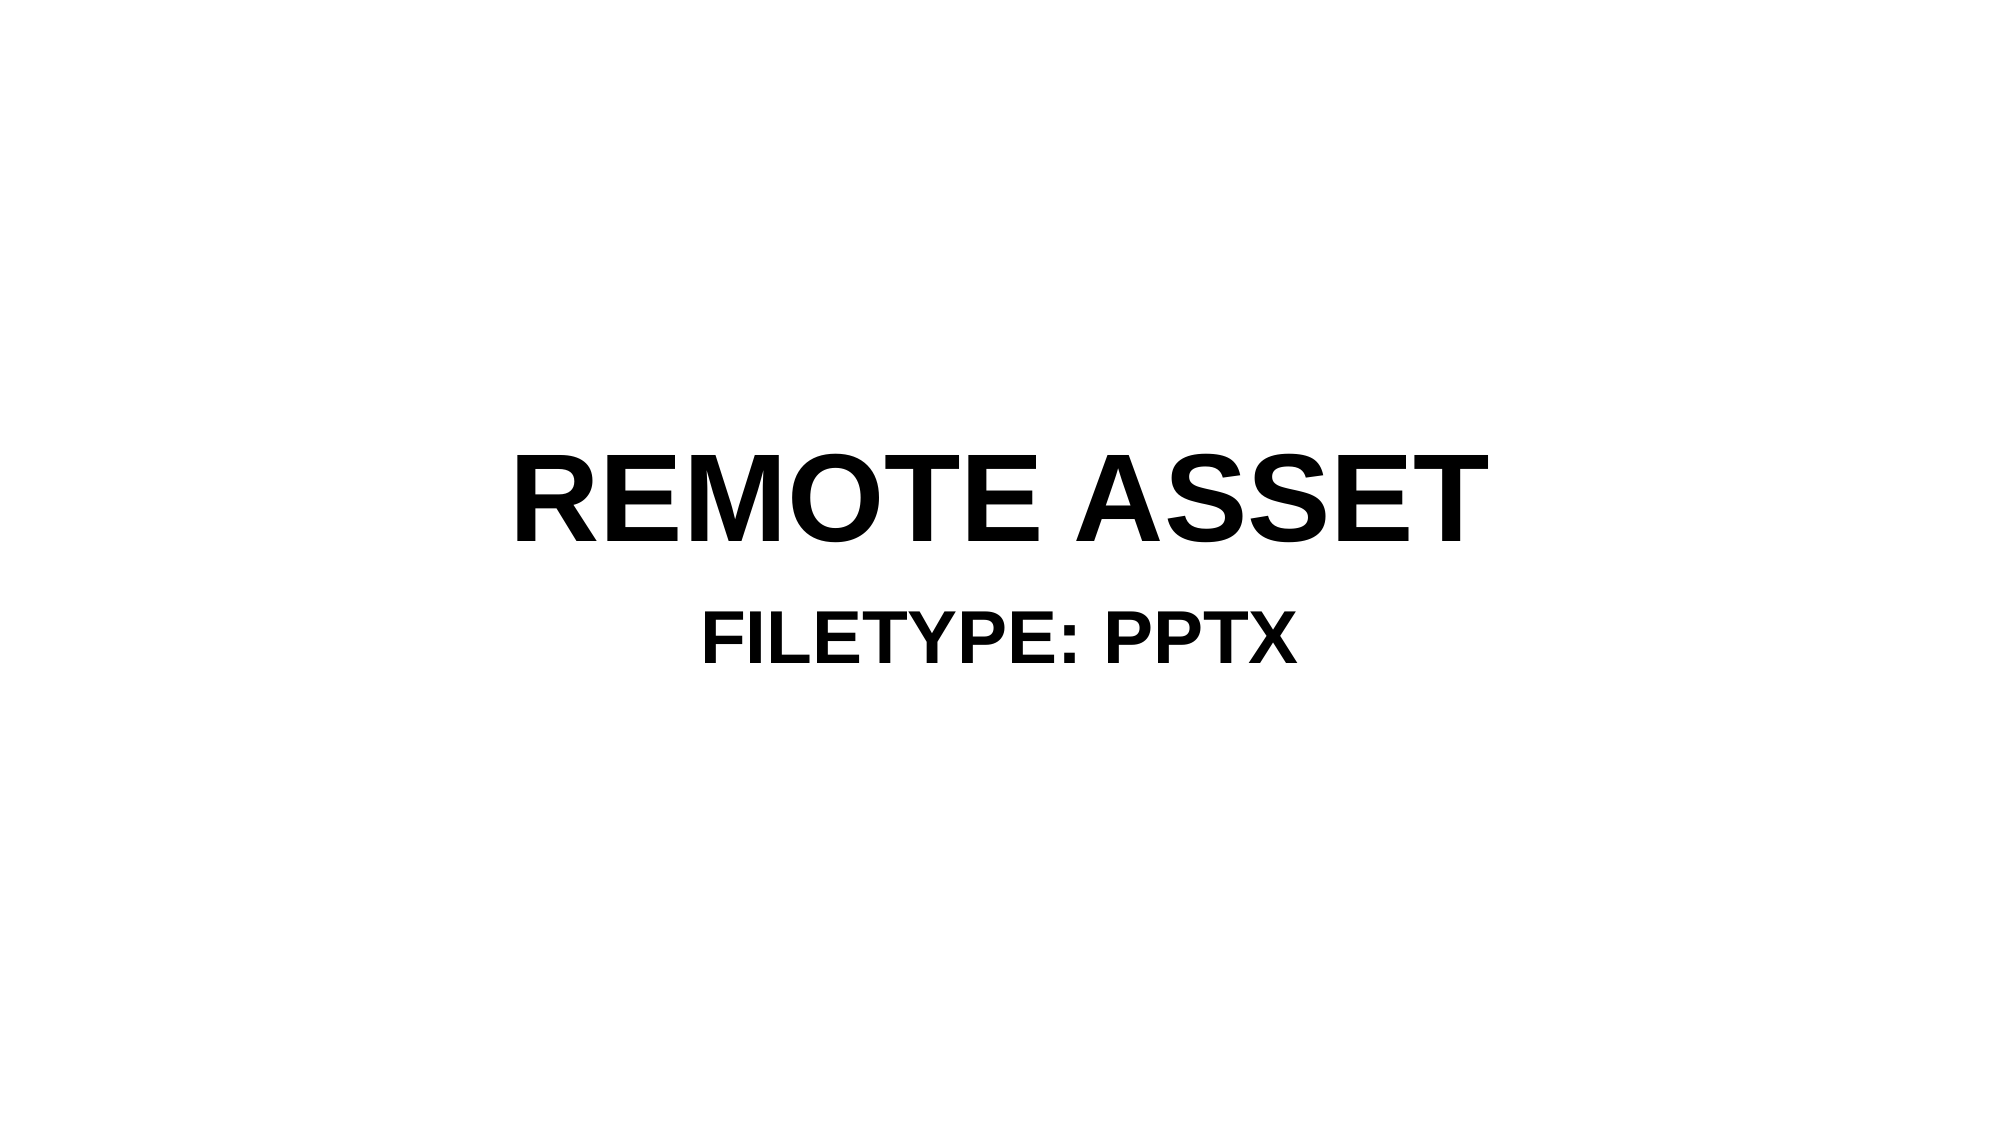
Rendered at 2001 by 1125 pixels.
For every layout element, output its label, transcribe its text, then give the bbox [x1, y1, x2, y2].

title REMOTE ASSET [249, 184, 1750, 576]
subtitle FILETYPE: PPTX [249, 590, 1750, 863]
